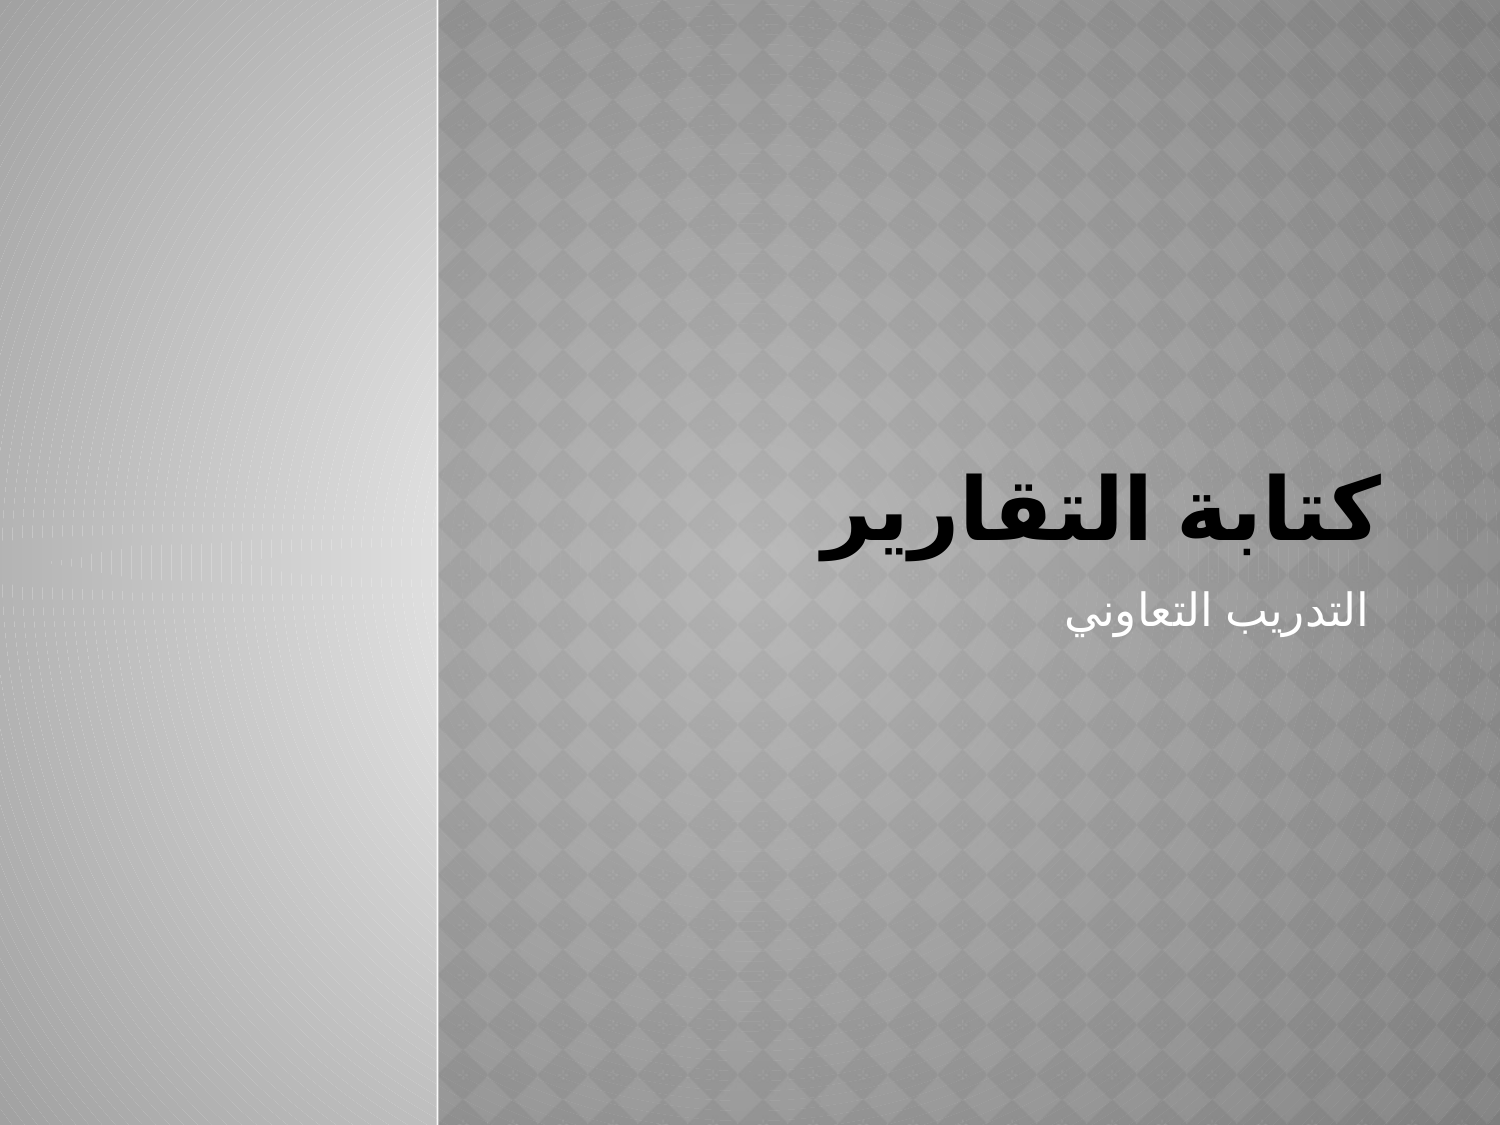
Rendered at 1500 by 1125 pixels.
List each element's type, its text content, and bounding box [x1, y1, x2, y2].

title كتابة التقارير [552, 87, 1390, 558]
subtitle التدريب التعاوني [550, 580, 1390, 762]
